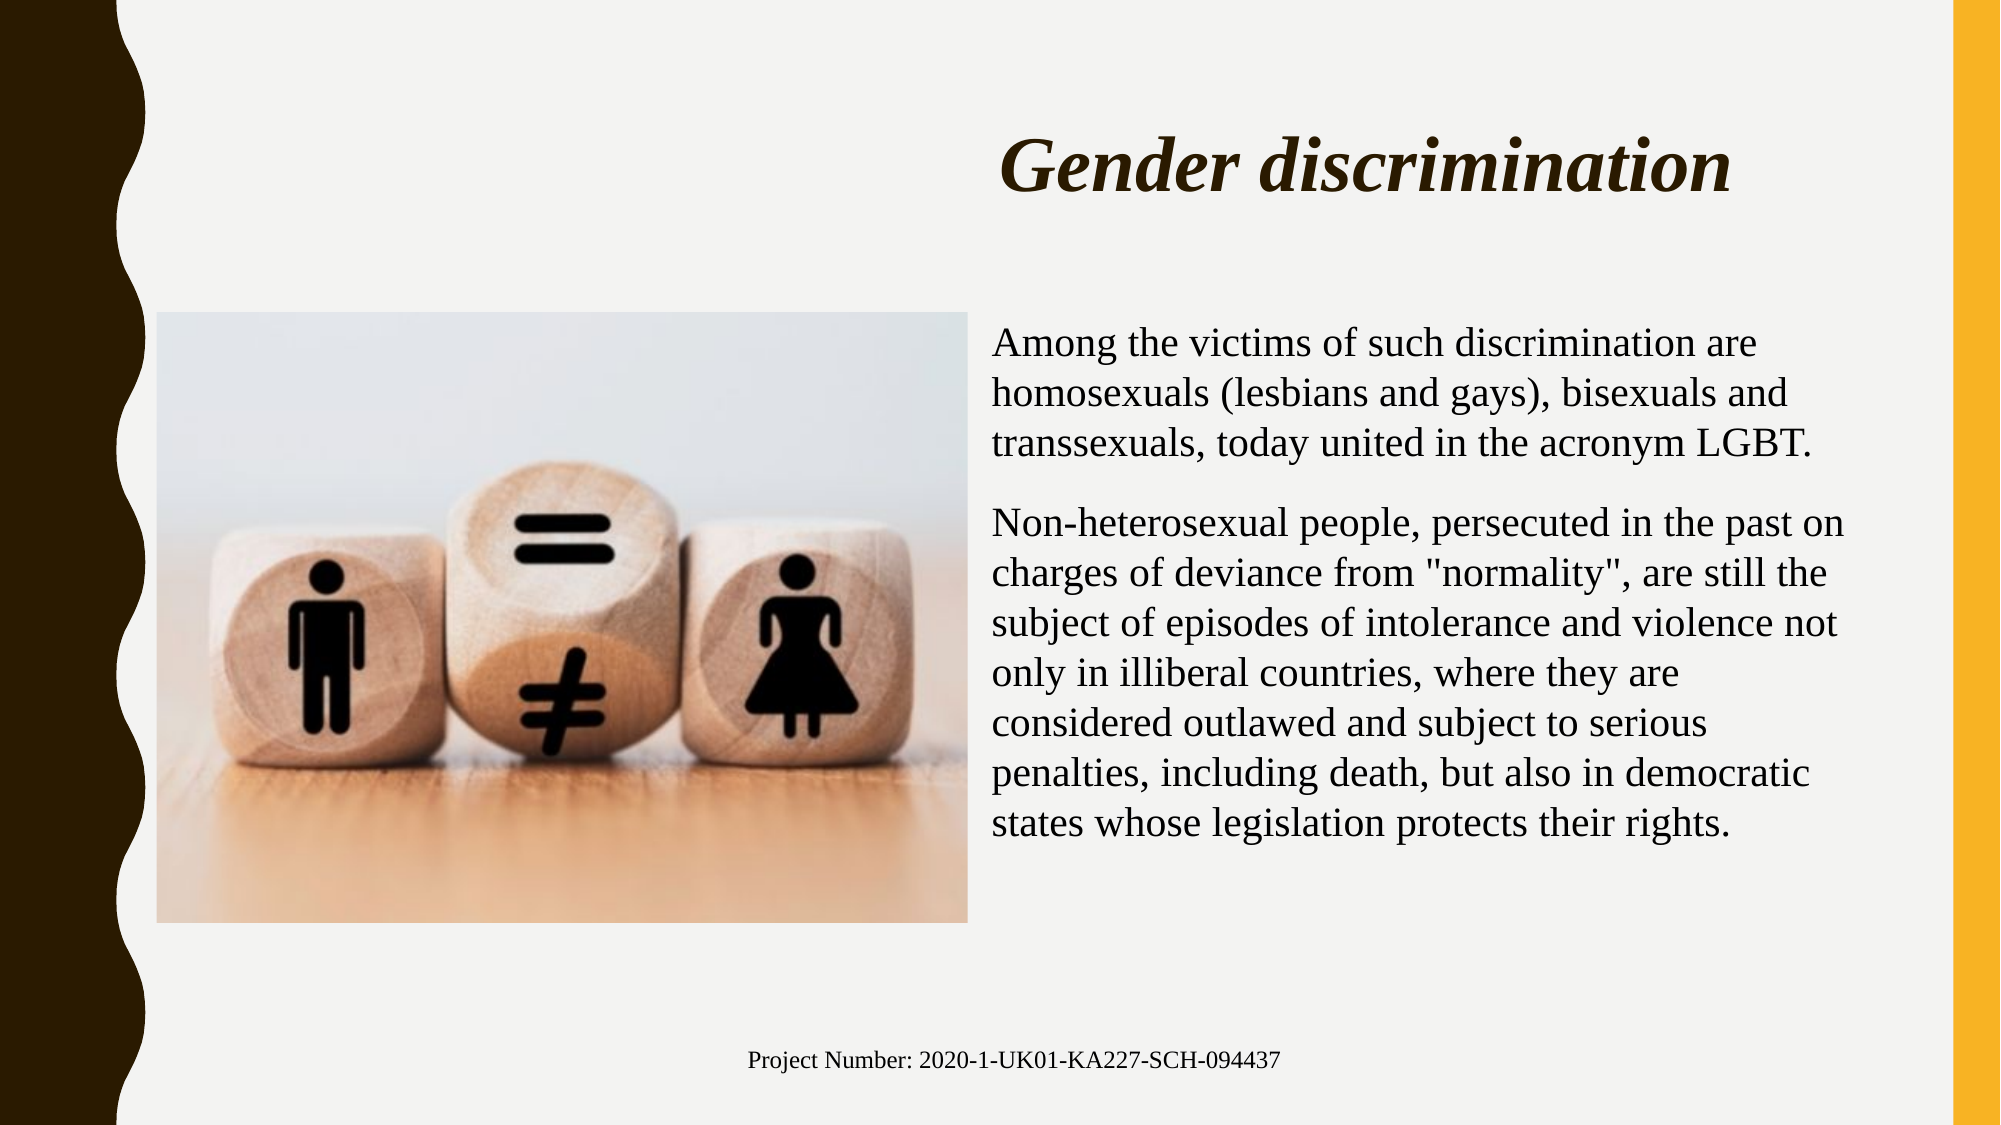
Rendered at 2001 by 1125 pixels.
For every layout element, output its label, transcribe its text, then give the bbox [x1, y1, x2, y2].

footer Project Number: 2020-1-UK01-KA227-SCH-094437 [668, 1021, 1361, 1096]
title Gender discrimination [984, 104, 1844, 285]
list Among the victims of such discrimination are homosexuals (lesbians and gays), bisexuals and transsexuals, today united in the acronym LGBT. Non-heterosexual people, persecuted in the past on charges of deviance from "normality", are still the subject of episodes of intolerance and violence not only in illiberal countries, where they are considered outlawed and subject to serious penalties, including death, but also in democratic states whose legislation protects their rights. [976, 307, 1878, 1125]
picture [156, 307, 968, 924]
